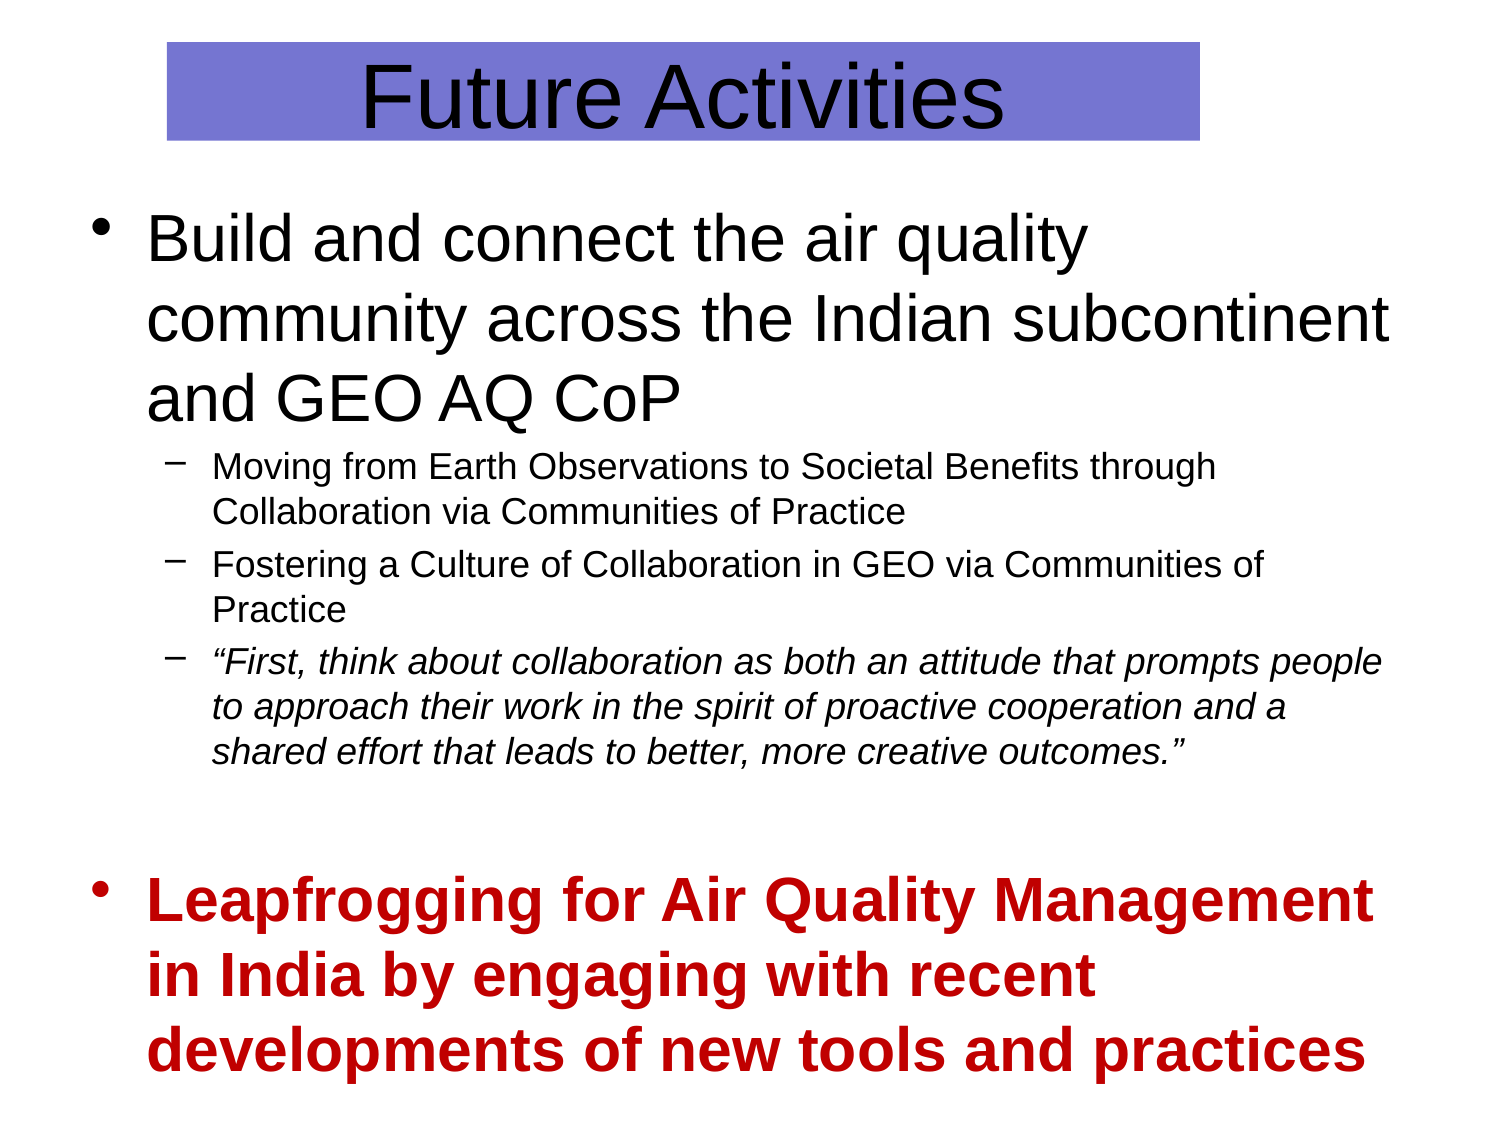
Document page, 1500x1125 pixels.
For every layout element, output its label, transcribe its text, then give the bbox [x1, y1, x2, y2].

title Future Activities [166, 41, 1201, 141]
list Build and connect the air quality community across the Indian subcontinent and GEO AQ CoP Moving from Earth Observations to Societal Benefits through Collaboration via Communities of Practice Fostering a Culture of Collaboration in GEO via Communities of Practice “First, think about collaboration as both an attitude that prompts people to approach their work in the spirit of proactive cooperation and a shared effort that leads to better, more creative outcomes.” Leapfrogging for Air Quality Management in India by engaging with recent developments of new tools and practices [74, 187, 1426, 1125]
